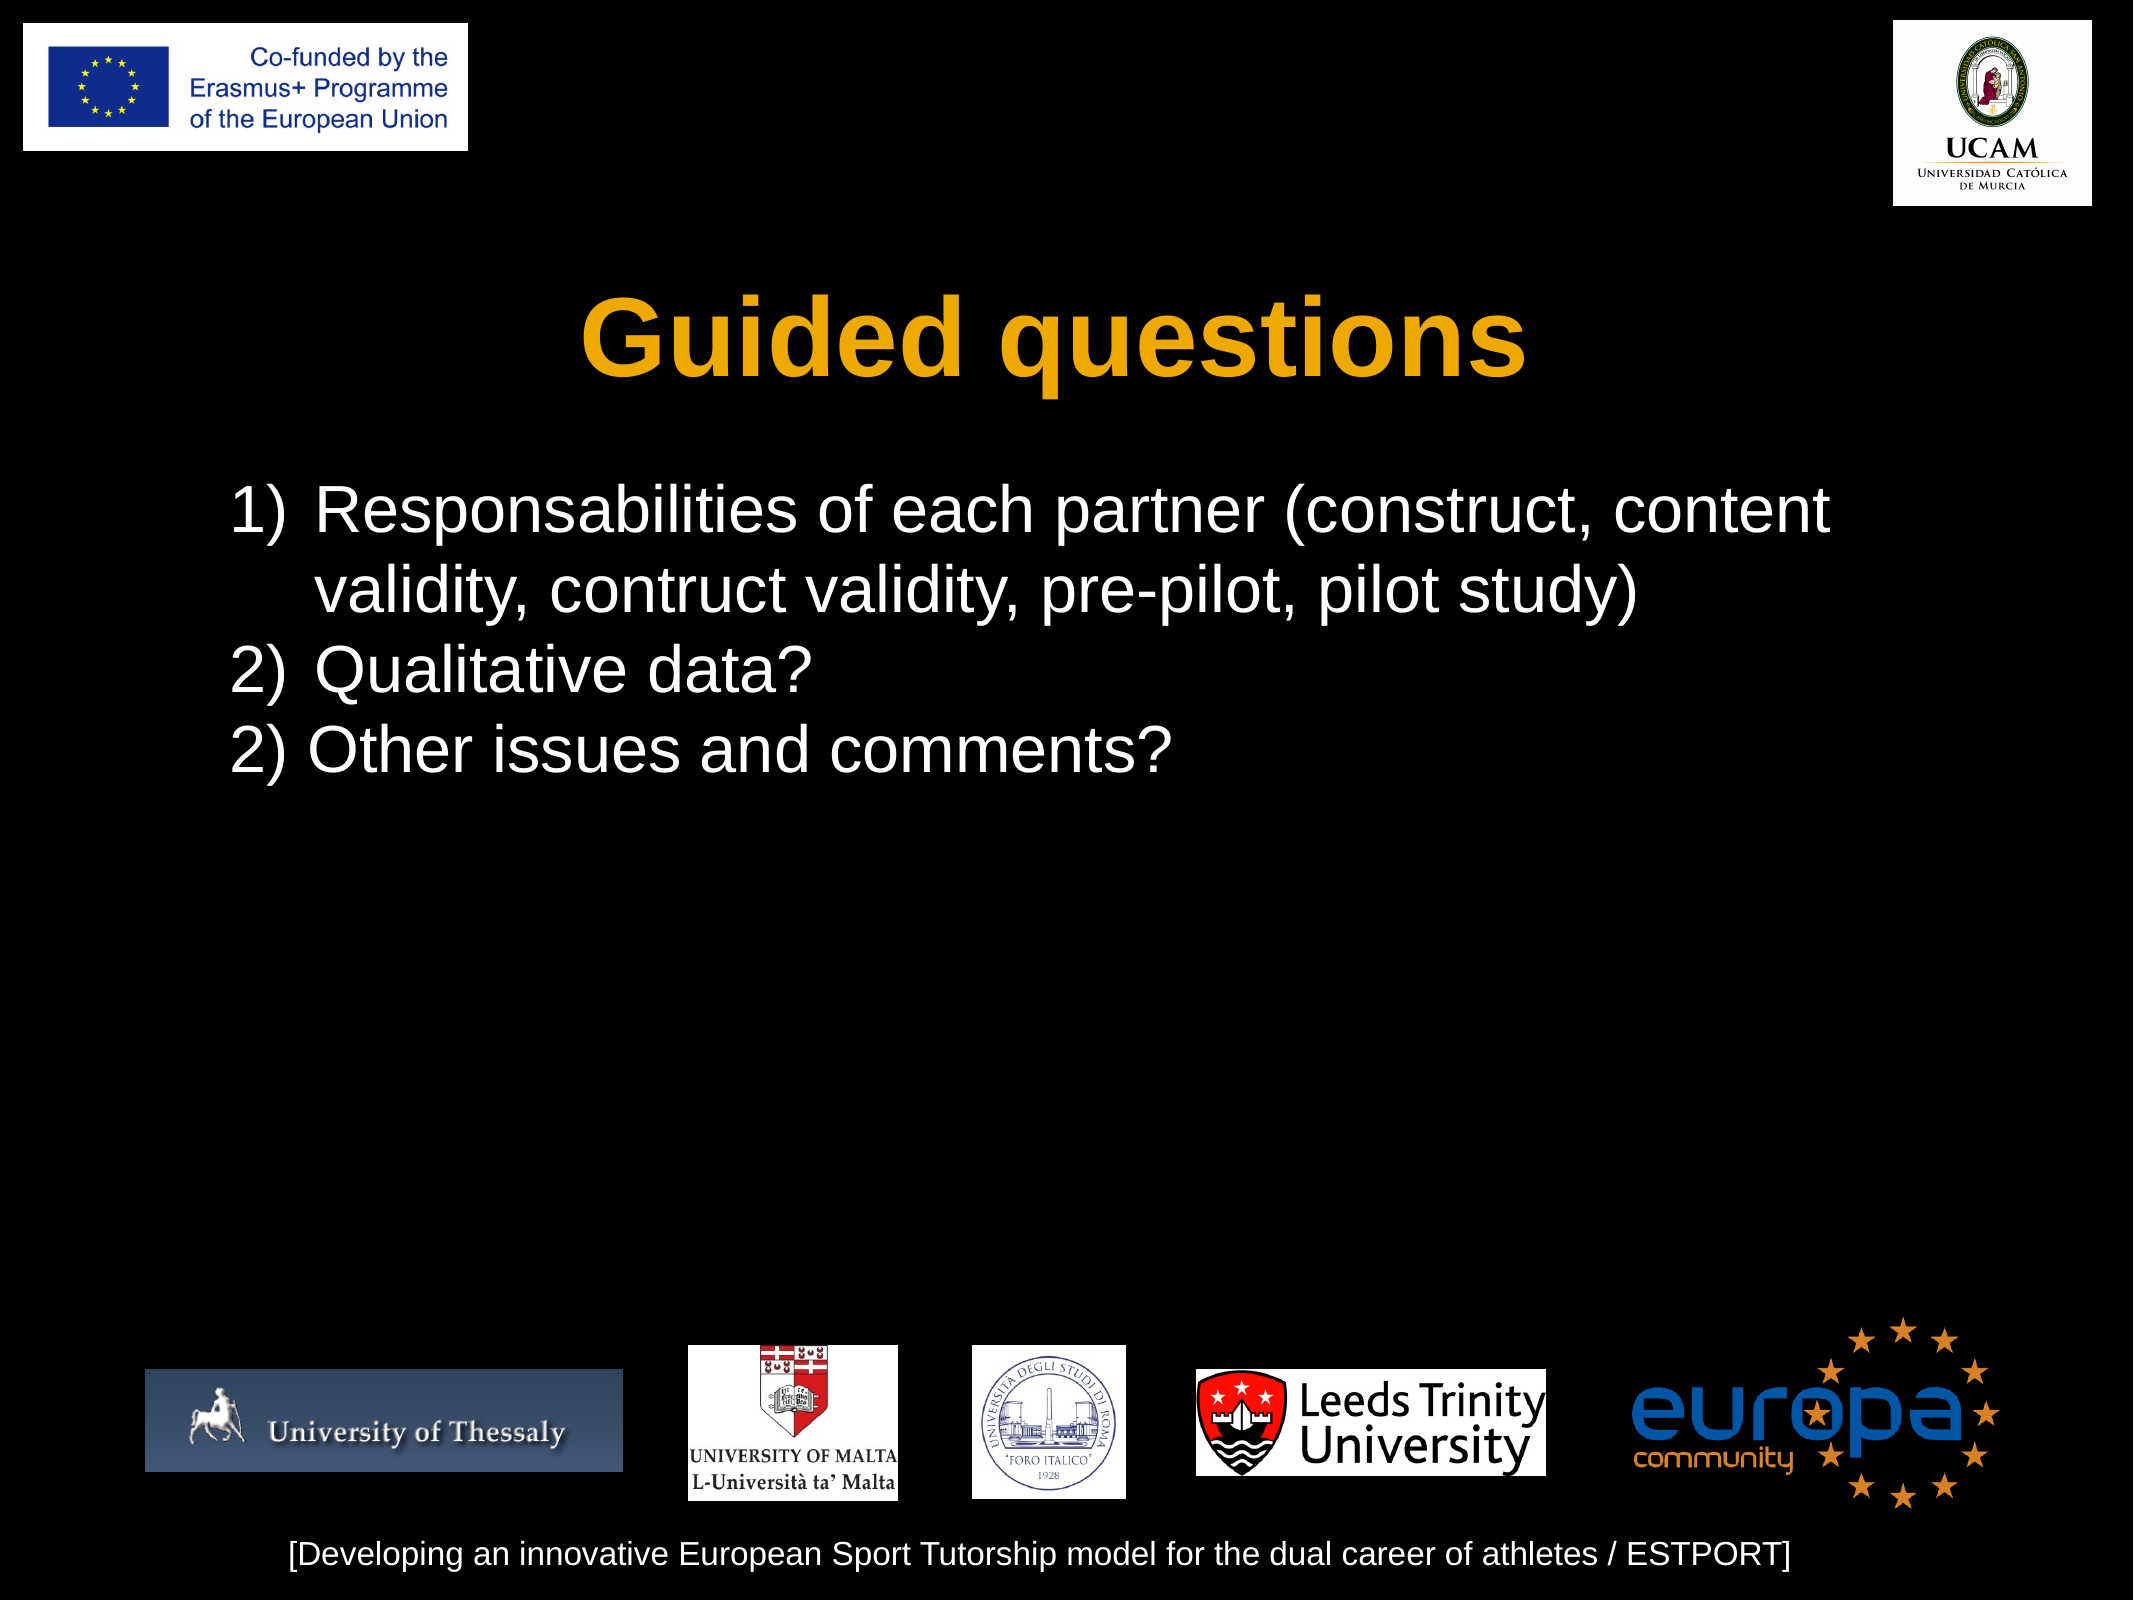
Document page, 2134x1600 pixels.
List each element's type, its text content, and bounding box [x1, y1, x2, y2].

text_box [Developing an innovative European Sport Tutorship model for the dual career of athletes / ESTPORT] [62, 1525, 2020, 1580]
text_box Responsabilities of each partner (construct, content validity, contruct validity, pre-pilot, pilot study) Qualitative data? 2) Other issues and comments? [216, 459, 1929, 793]
picture [145, 1368, 623, 1473]
picture [1196, 1368, 1547, 1476]
picture [688, 1345, 899, 1501]
text_box Guided questions [62, 257, 2047, 406]
picture [971, 1345, 1126, 1500]
picture [23, 23, 468, 151]
picture [1893, 20, 2092, 207]
picture [1631, 1316, 2001, 1509]
